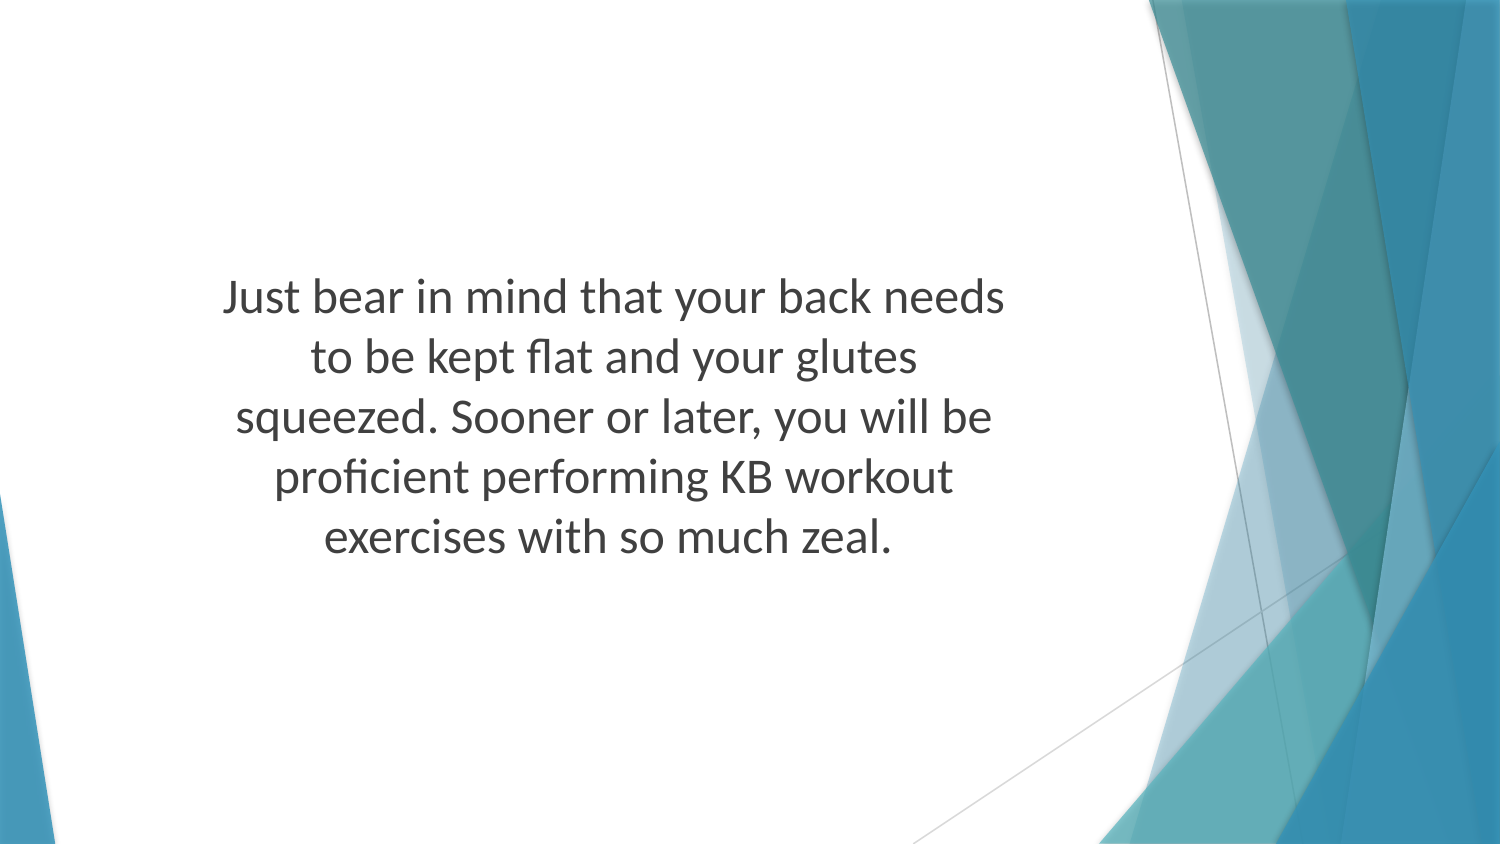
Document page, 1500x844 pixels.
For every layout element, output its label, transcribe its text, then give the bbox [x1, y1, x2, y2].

list Just bear in mind that your back needs to be kept flat and your glutes squeezed. Sooner or later, you will be proficient performing KB workout exercises with so much zeal. [194, 256, 1034, 611]
